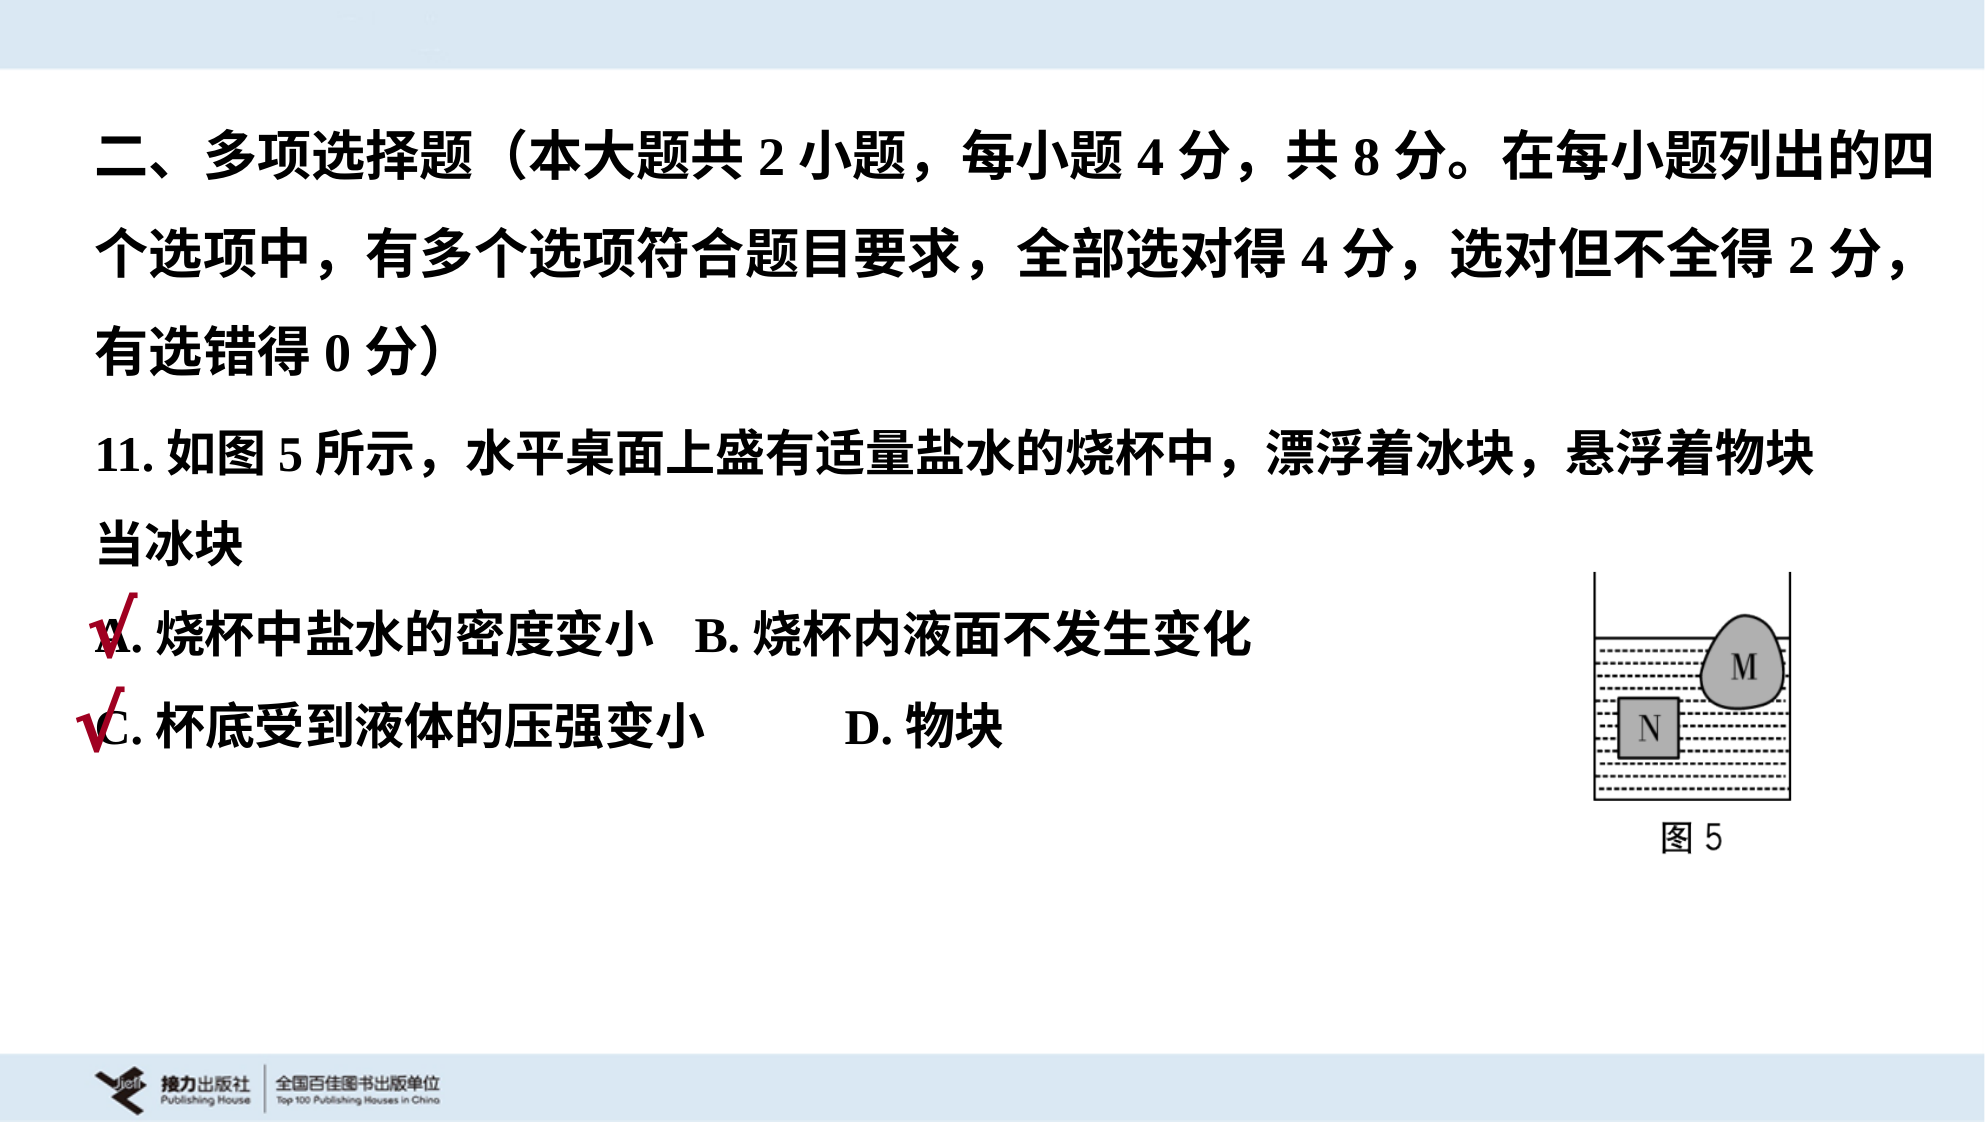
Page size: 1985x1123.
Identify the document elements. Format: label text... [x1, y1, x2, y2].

text_box 二、多项选择题（本大题共2小题，每小题4分，共8分。在每小题列出的四 个选项中，有多个选项符合题目要求，全部选对得4分，选对但不全得2分， 有选错得0分） [94, 88, 1892, 401]
text_box √ [86, 580, 139, 673]
text_box √ [73, 674, 209, 767]
picture [0, 0, 1985, 1122]
